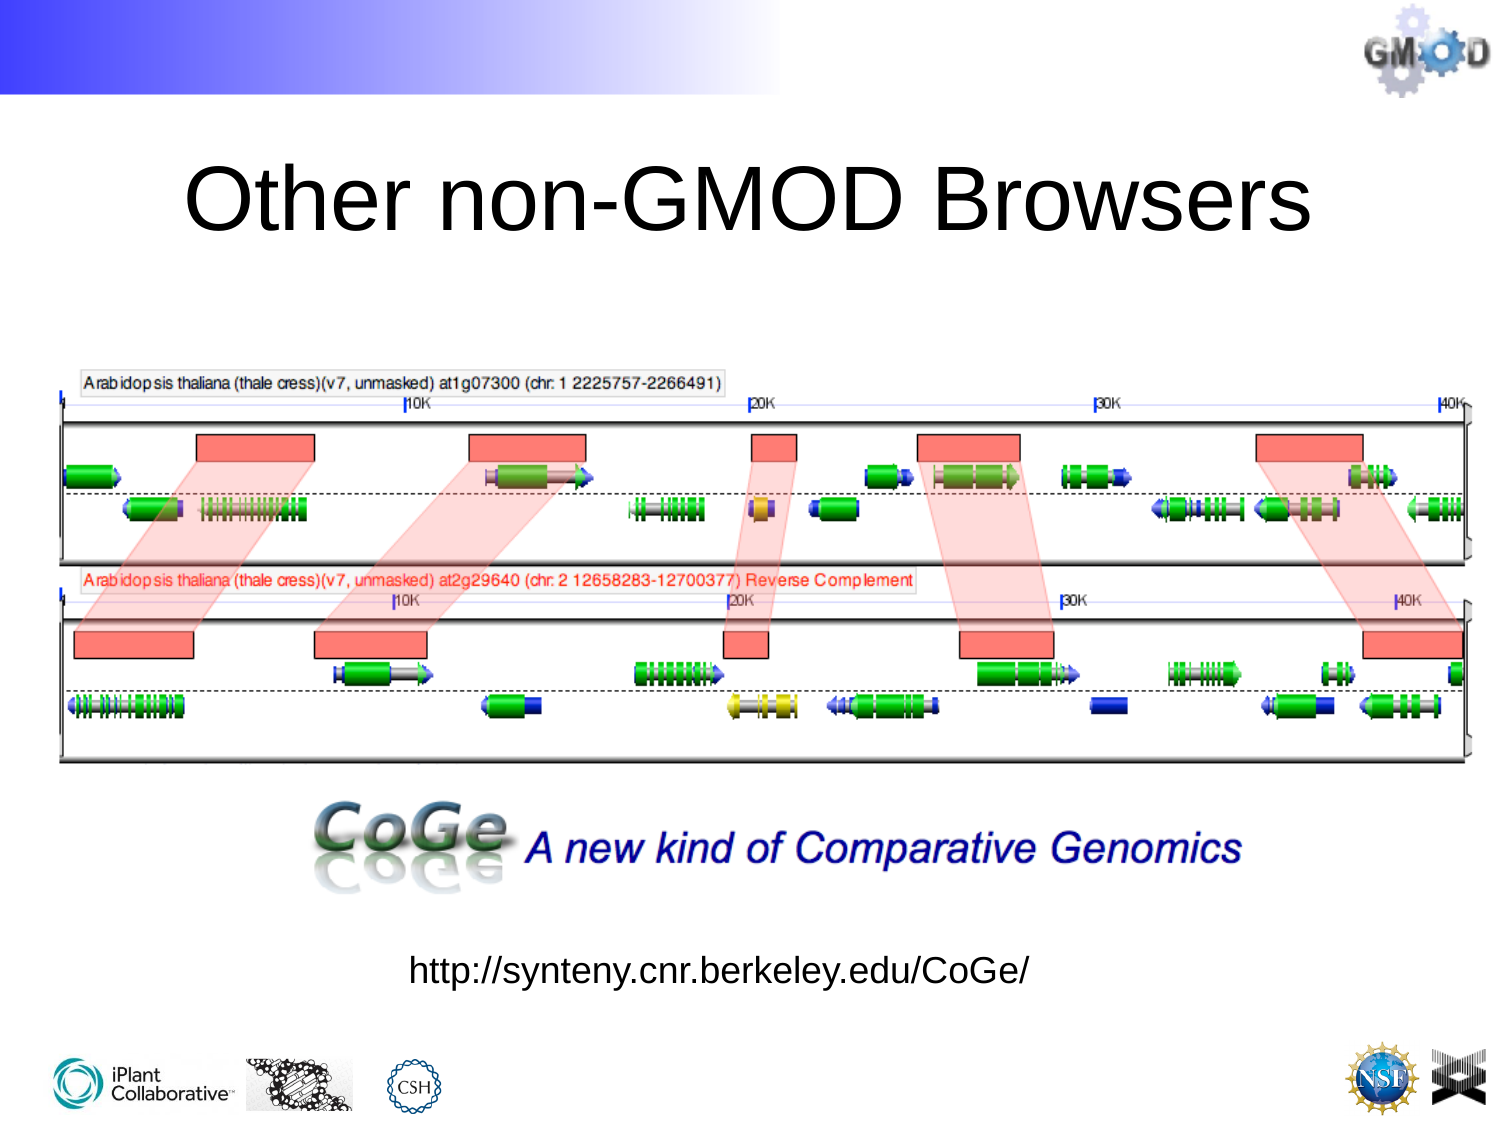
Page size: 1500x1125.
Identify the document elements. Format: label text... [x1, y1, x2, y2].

picture [246, 1056, 353, 1113]
picture [1431, 1049, 1487, 1105]
title Other non-GMOD Browsers [112, 75, 1386, 312]
text_box http://synteny.cnr.berkeley.edu/CoGe/ [393, 938, 1144, 999]
picture [1344, 1040, 1420, 1116]
picture [297, 786, 1269, 902]
text_box [0, 0, 1497, 98]
picture [39, 1053, 240, 1115]
picture [382, 1054, 442, 1116]
picture [54, 368, 1476, 765]
